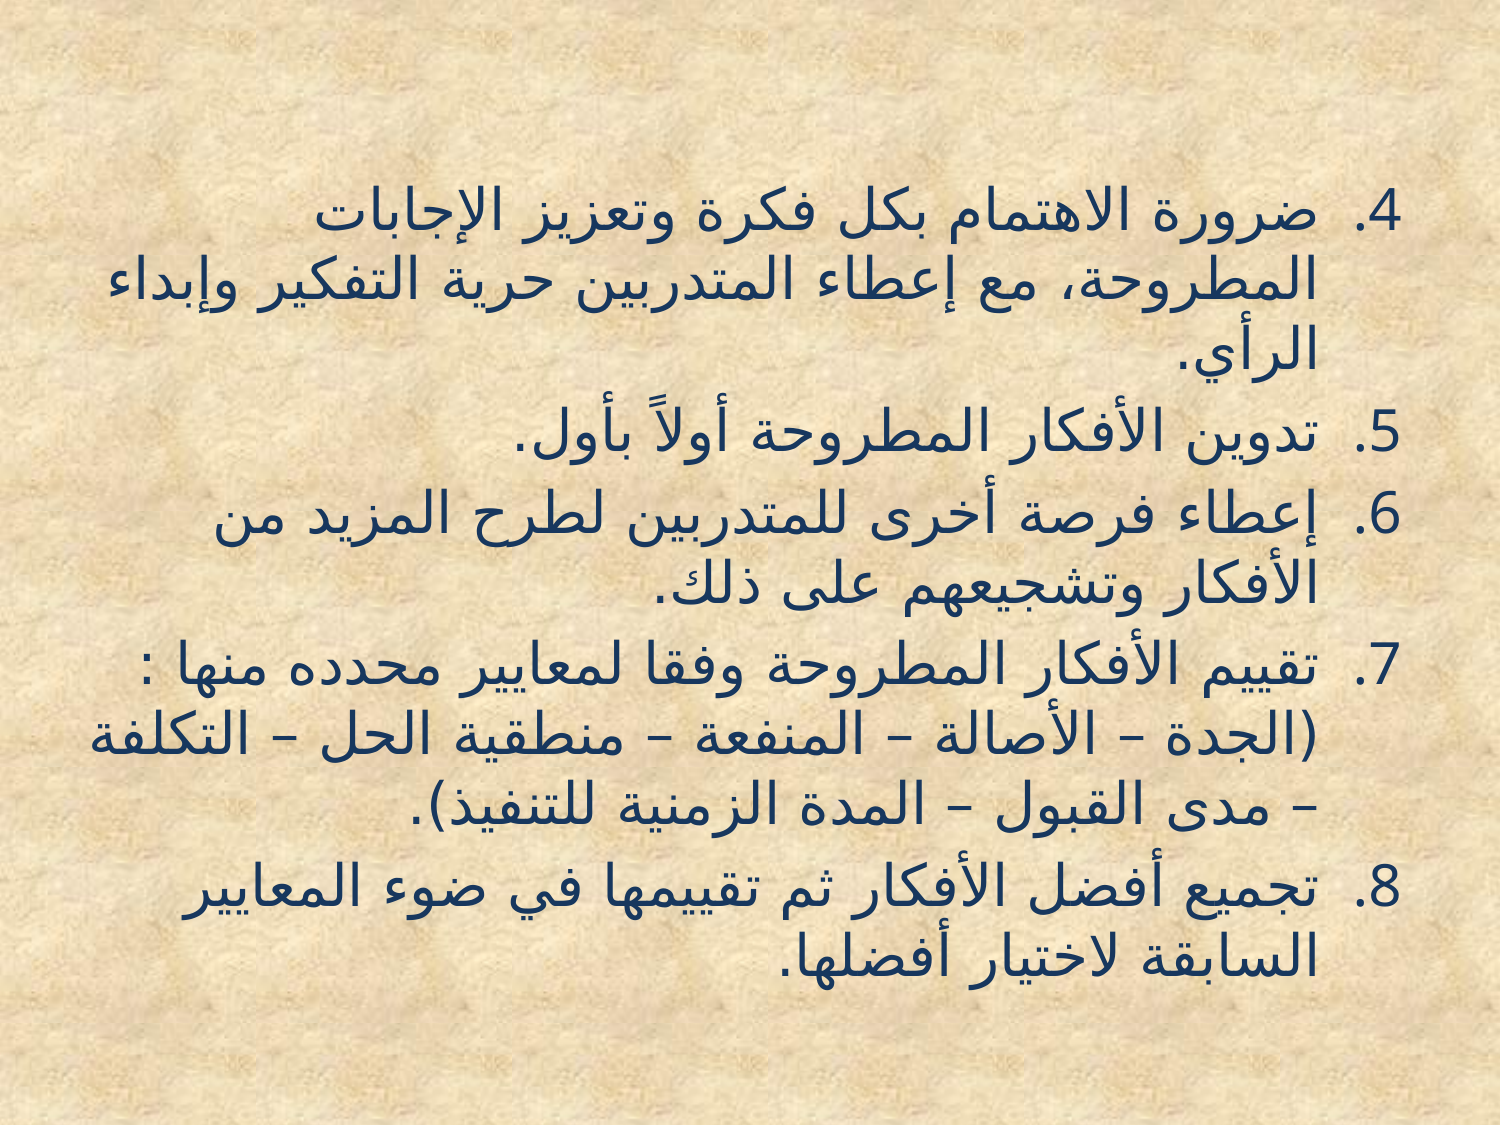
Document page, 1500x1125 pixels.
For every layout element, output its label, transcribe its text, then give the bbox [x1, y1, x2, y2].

list ضرورة الاهتمام بكل فكرة وتعزيز الإجابات المطروحة، مع إعطاء المتدربين حرية التفكير وإبداء الرأي. تدوين الأفكار المطروحة أولاً بأول. إعطاء فرصة أخرى للمتدربين لطرح المزيد من الأفكار وتشجيعهم على ذلك. تقييم الأفكار المطروحة وفقا لمعايير محدده منها : (الجدة – الأصالة – المنفعة – منطقية الحل – التكلفة – مدى القبول – المدة الزمنية للتنفيذ). تجميع أفضل الأفكار ثم تقييمها في ضوء المعايير السابقة لاختيار أفضلها. [70, 164, 1421, 1079]
picture [0, 0, 1500, 1125]
